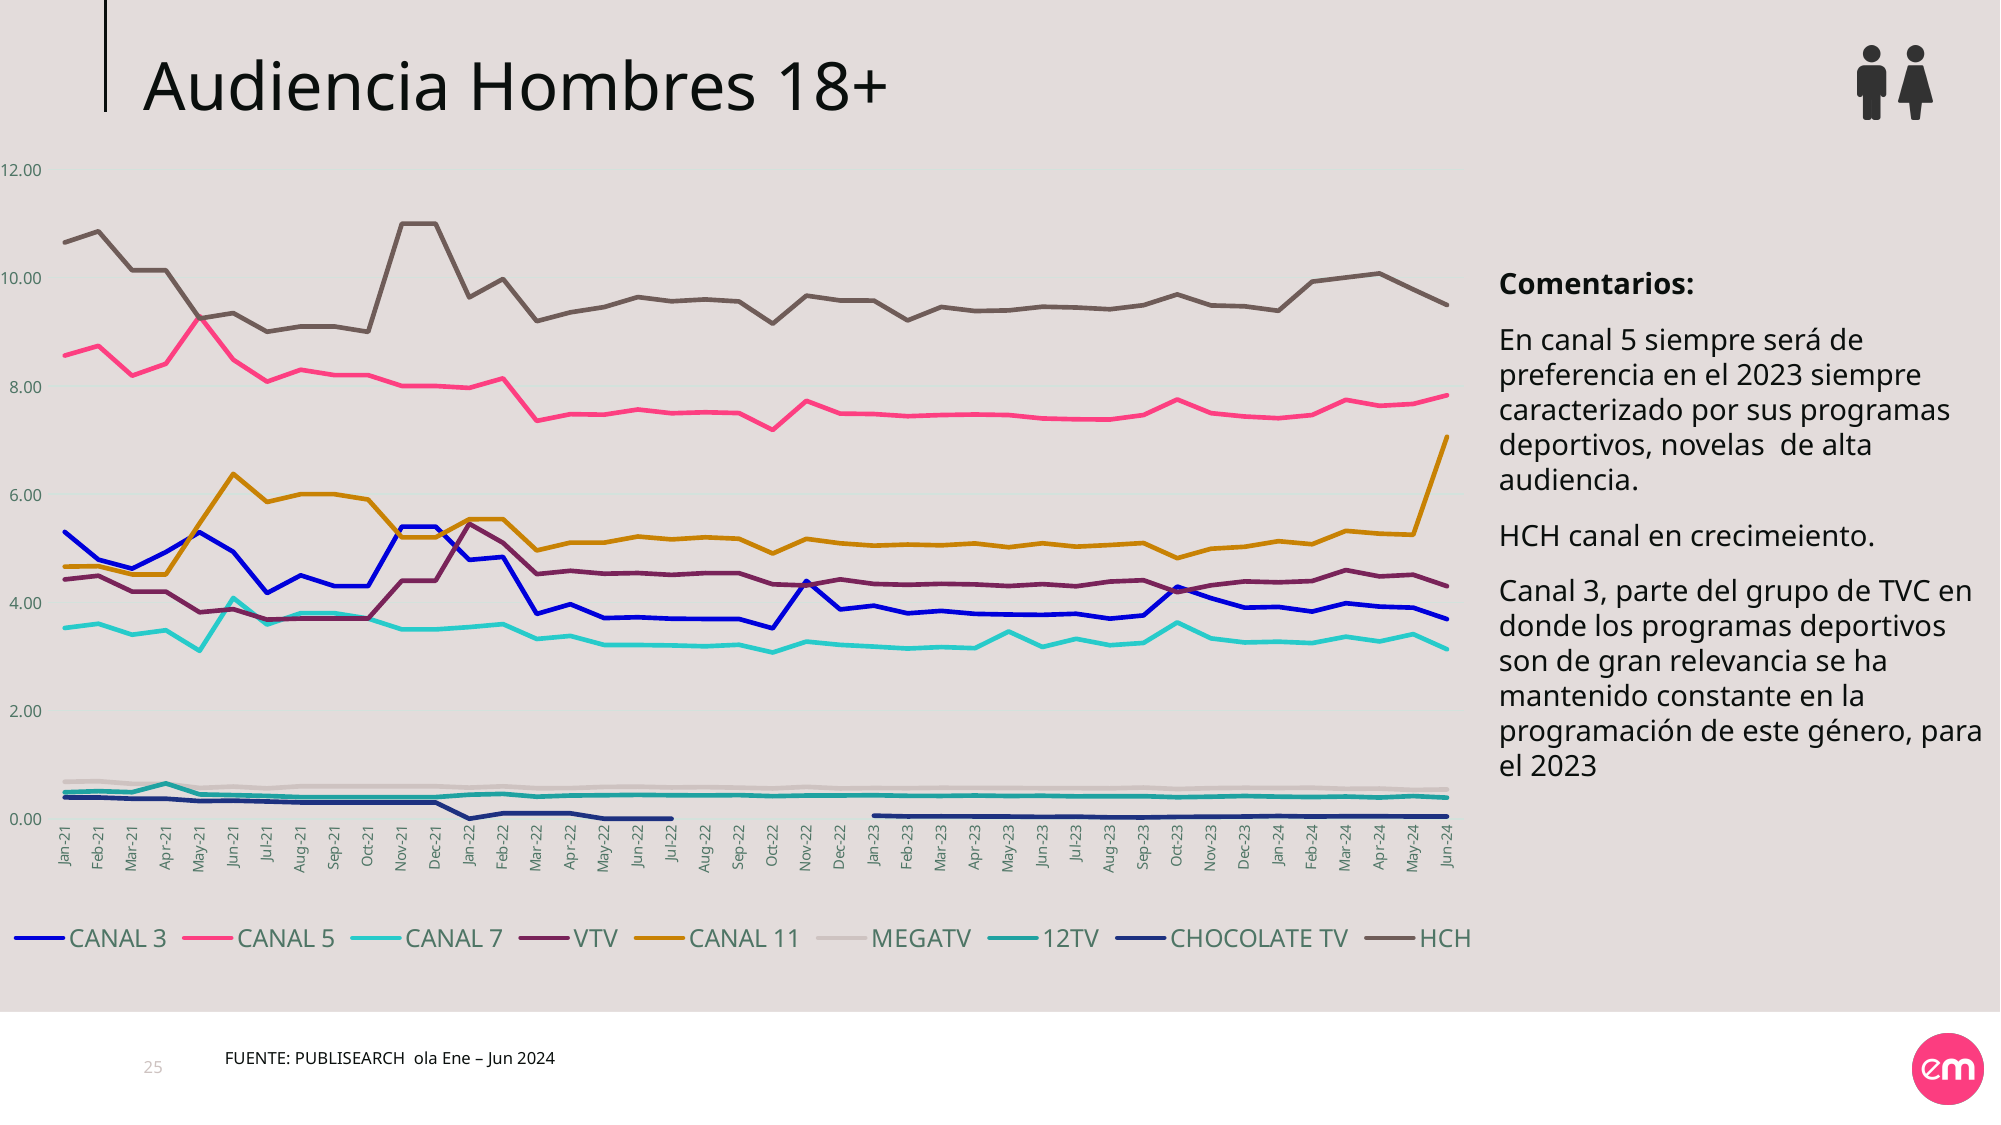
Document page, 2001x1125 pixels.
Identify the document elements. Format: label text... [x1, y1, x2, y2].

chart [0, 157, 1482, 989]
picture [1912, 1033, 1984, 1105]
title Audiencia Hombres 18+ [128, 45, 1895, 225]
text_box Comentarios: En canal 5 siempre será de preferencia en el 2023 siempre caracterizado por sus programas deportivos, novelas de alta audiencia. HCH canal en crecimeiento. Canal 3, parte del grupo de TVC en donde los programas deportivos son de gran relevancia se ha mantenido constante en la programación de este género, para el 2023 [1484, 258, 2000, 898]
footer FUENTE: PUBLISEARCH ola Ene – Jun 2024 [209, 1011, 948, 1124]
picture [1857, 45, 1933, 120]
slide_number 25 [128, 1043, 209, 1093]
